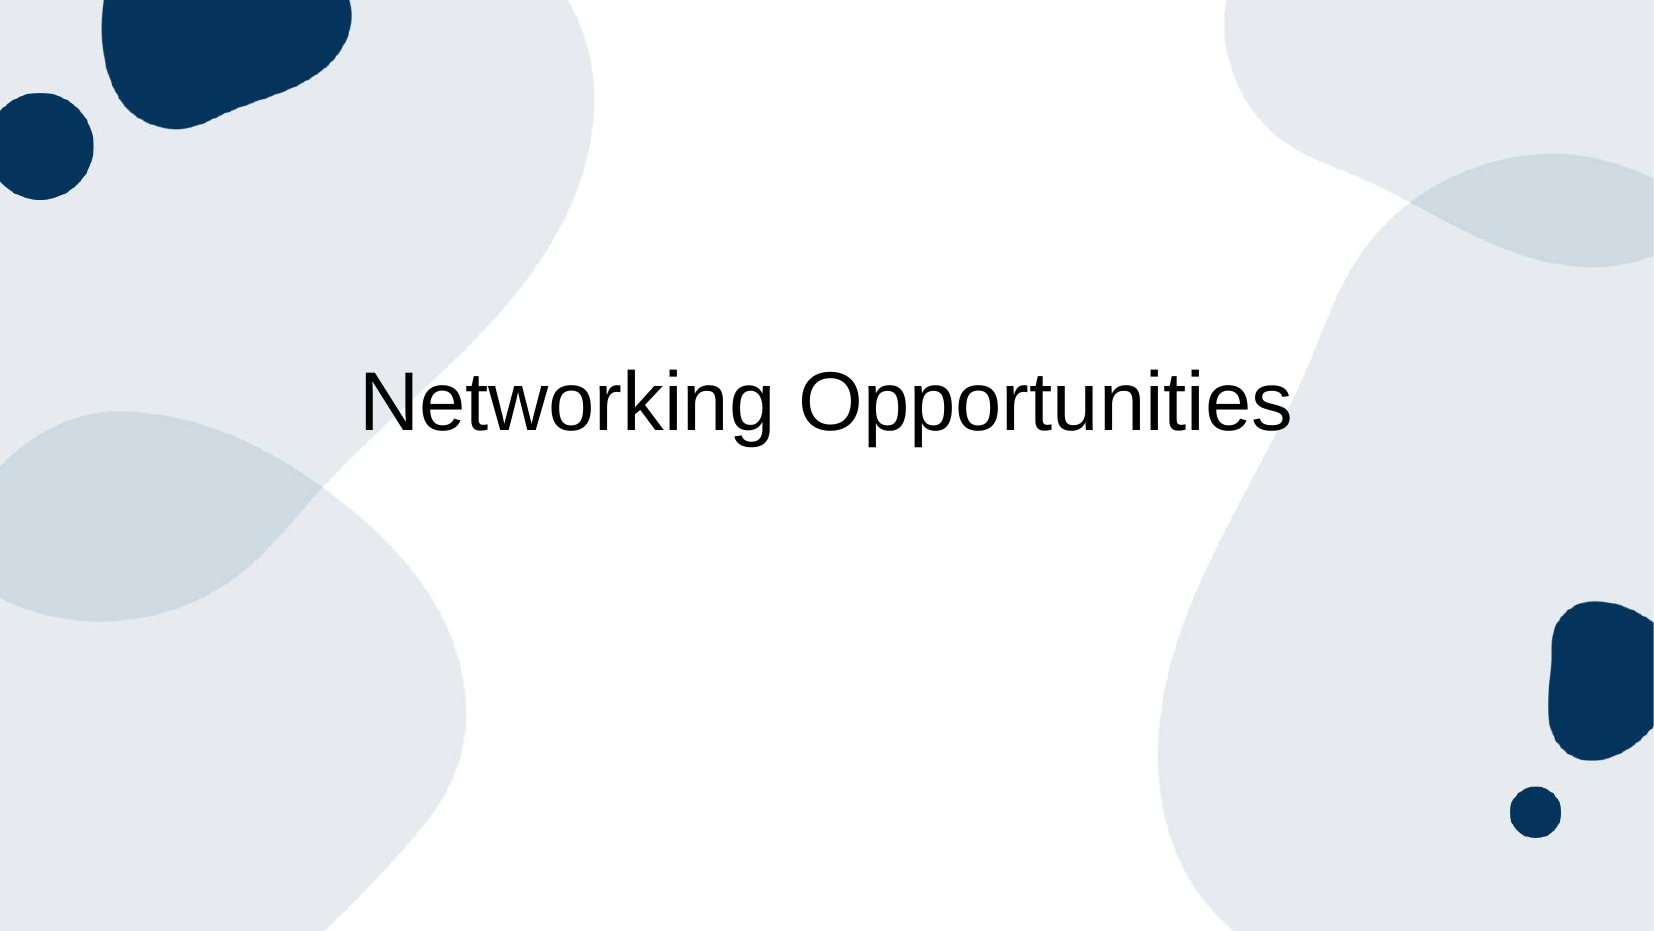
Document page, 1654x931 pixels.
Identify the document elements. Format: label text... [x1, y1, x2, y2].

subtitle Networking Opportunities [82, 37, 1571, 757]
picture [0, 0, 1654, 931]
